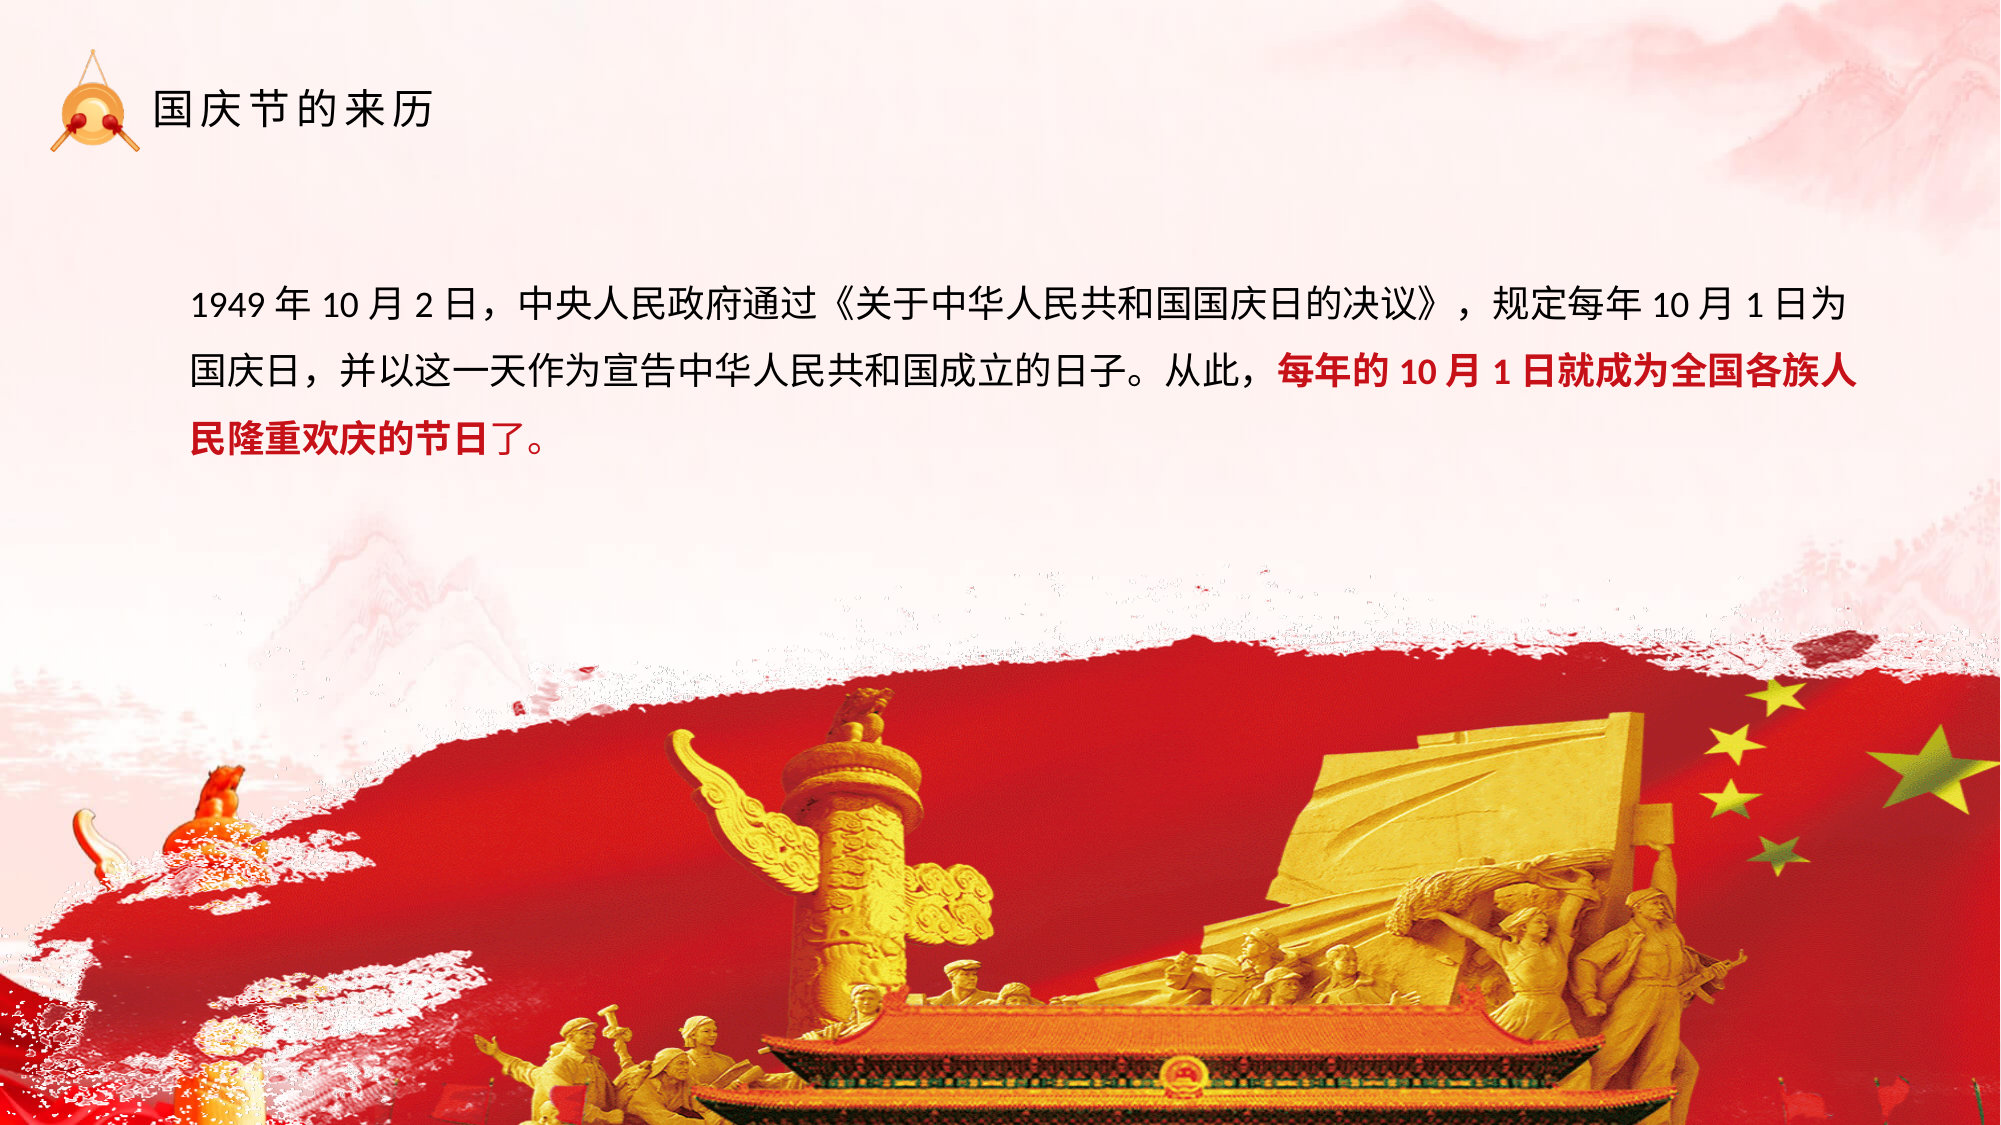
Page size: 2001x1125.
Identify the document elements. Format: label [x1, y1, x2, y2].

picture [0, 0, 2001, 1125]
text_box [49, 49, 601, 163]
